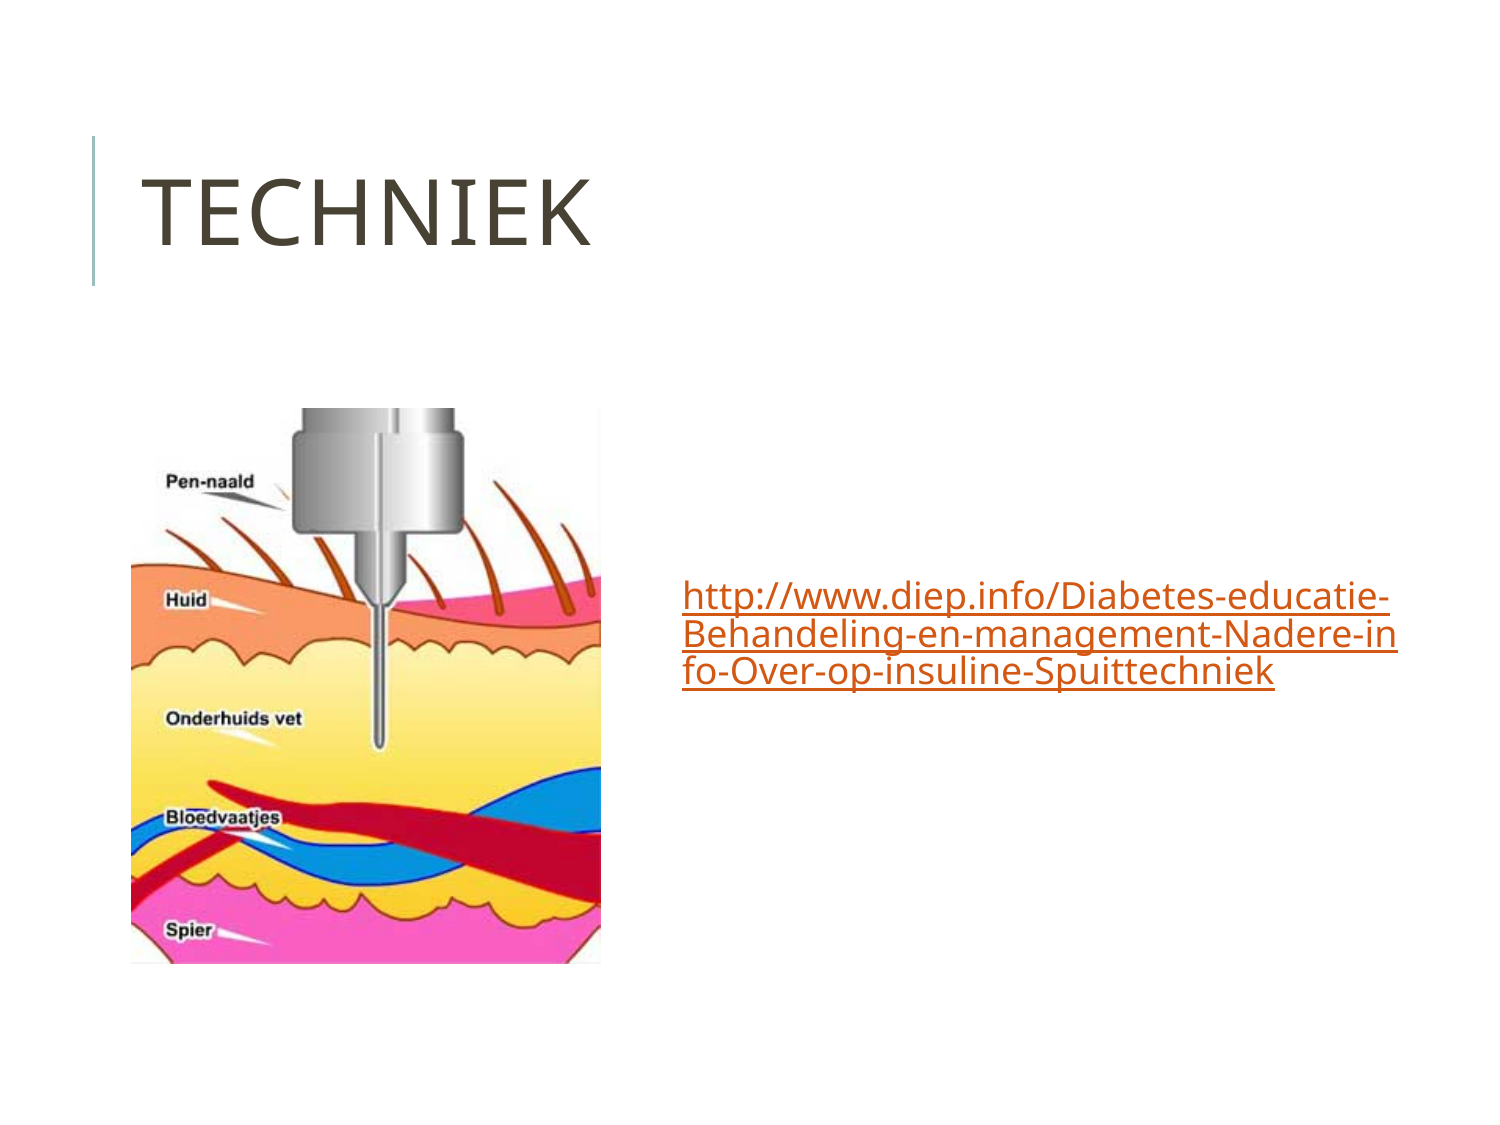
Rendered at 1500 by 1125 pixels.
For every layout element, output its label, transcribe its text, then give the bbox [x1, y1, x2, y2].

title techniek [126, 96, 1322, 342]
text_box http://www.diep.info/Diabetes-educatie-Behandeling-en-management-Nadere-info-Over-op-insuline-Spuittechniek [667, 565, 1424, 721]
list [131, 408, 601, 964]
